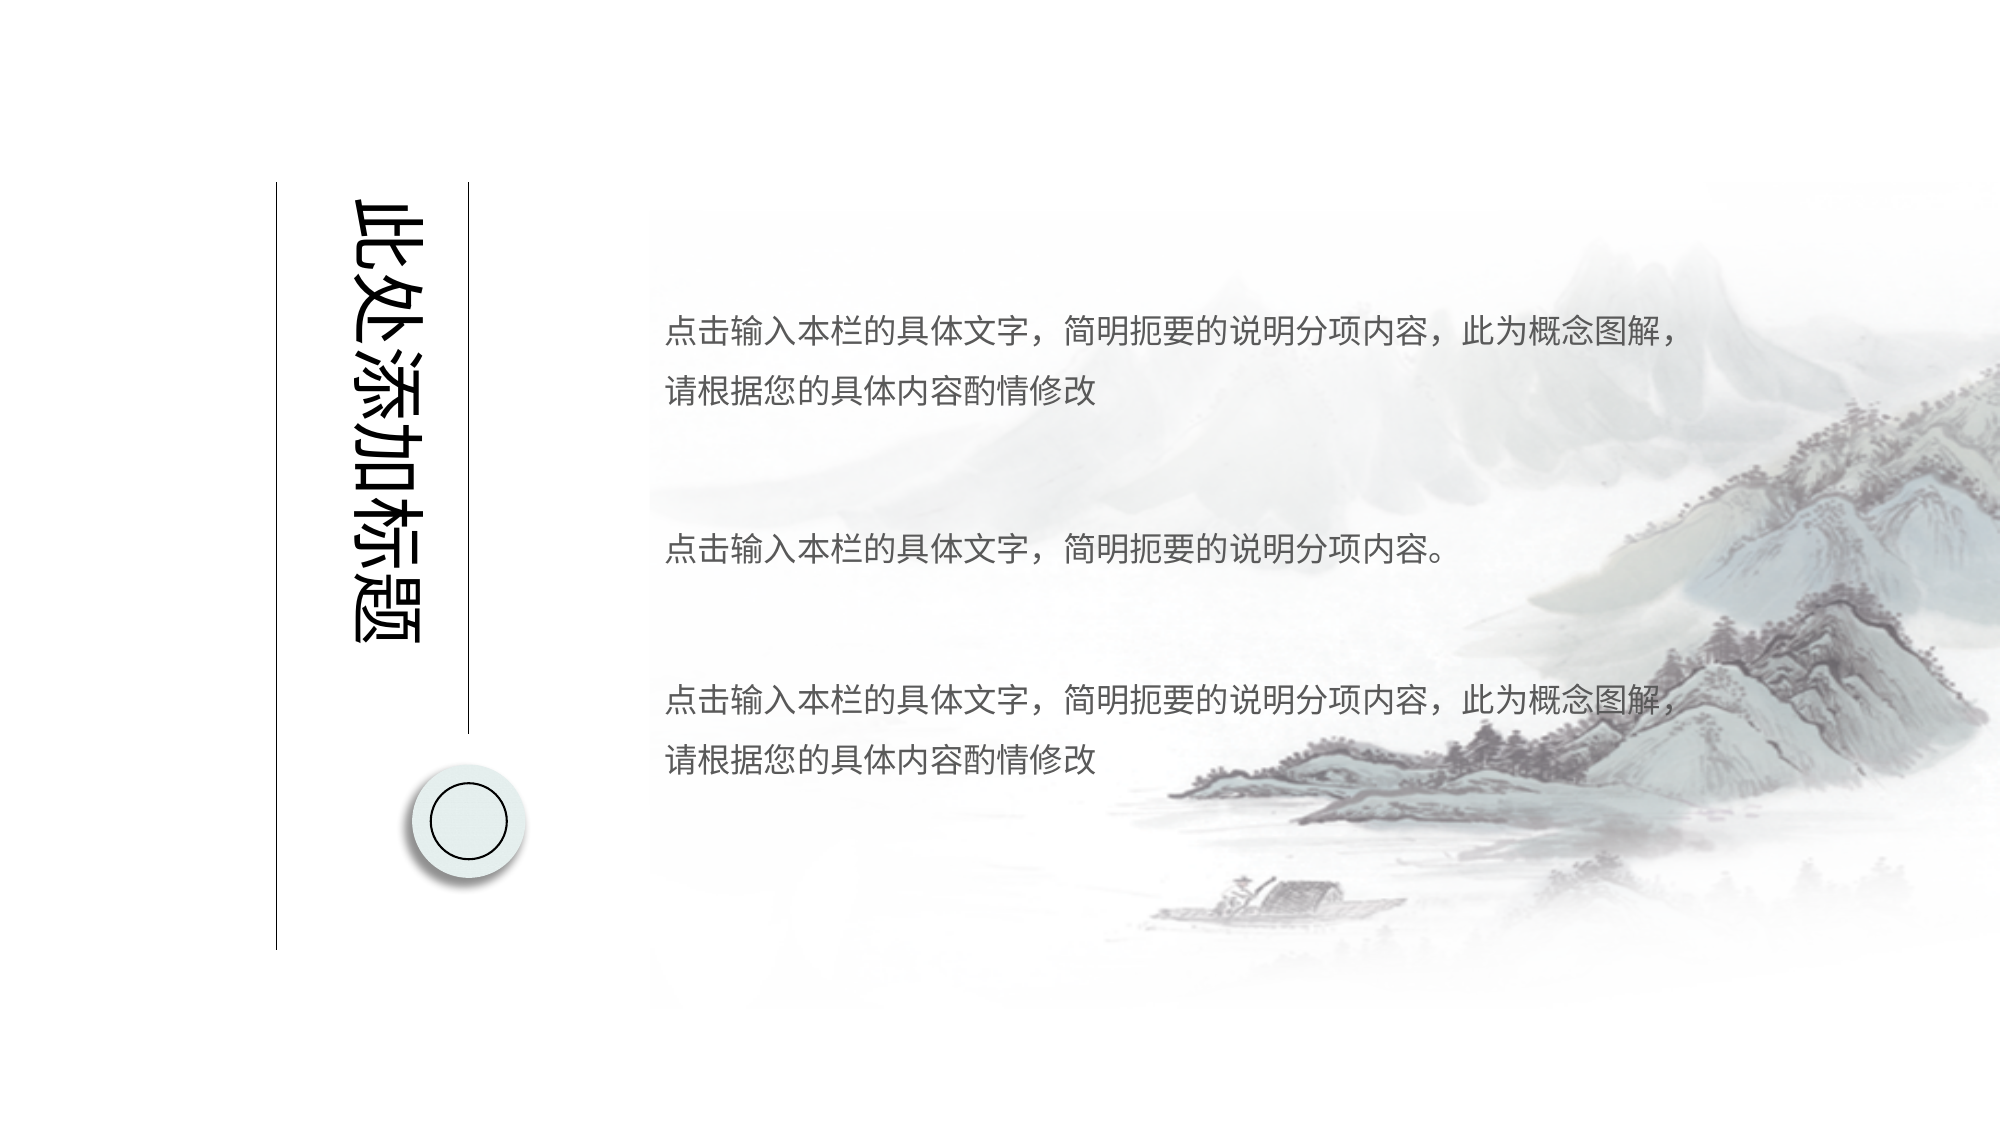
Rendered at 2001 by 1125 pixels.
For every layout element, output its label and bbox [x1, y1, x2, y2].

text_box [649, 282, 1739, 572]
picture [649, 182, 2000, 1092]
text_box [276, 182, 526, 950]
